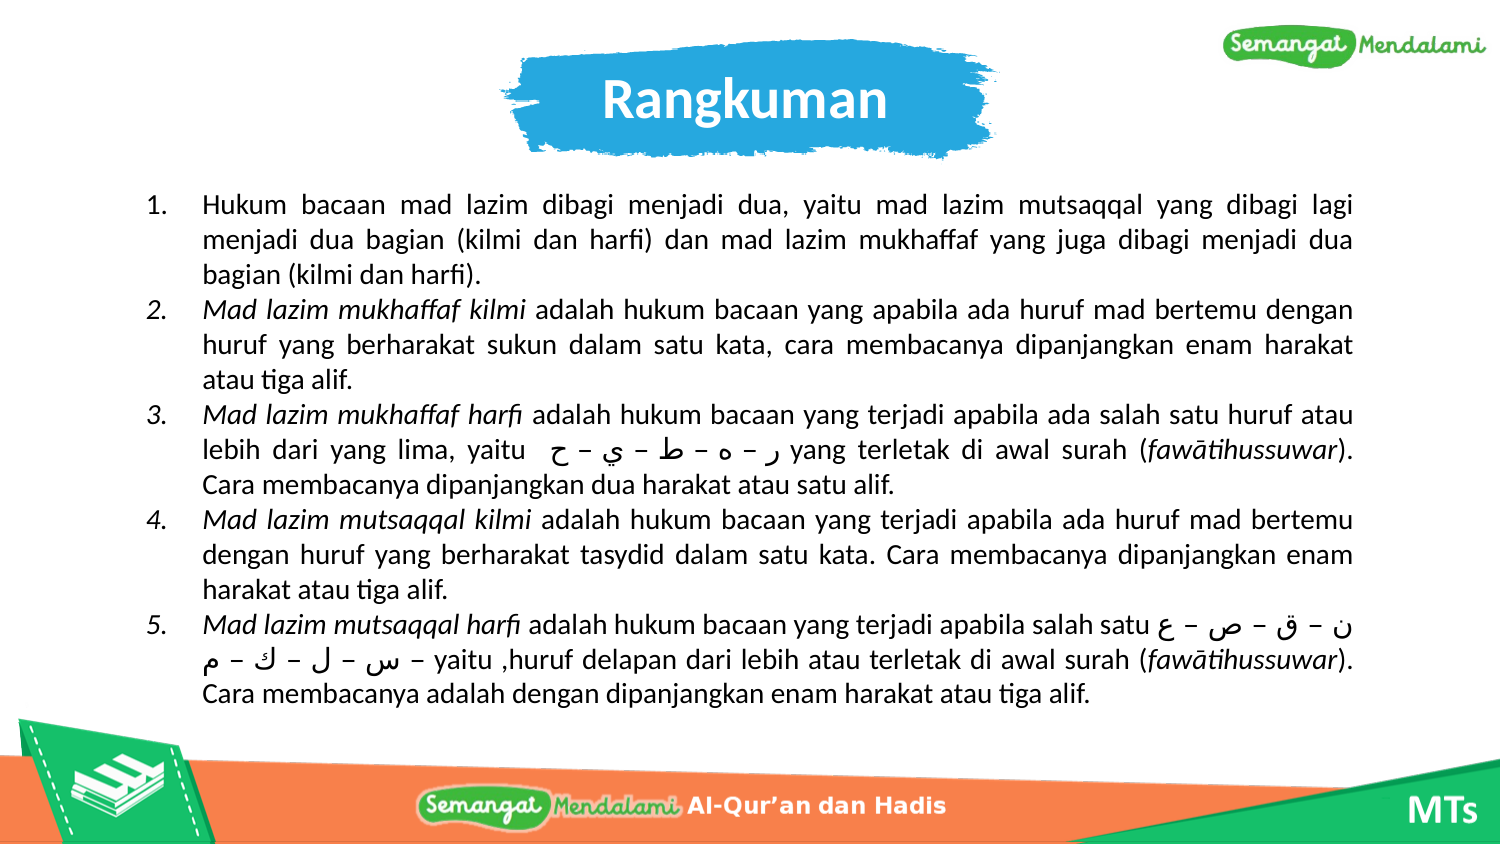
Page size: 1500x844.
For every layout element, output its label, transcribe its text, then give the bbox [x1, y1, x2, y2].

picture [1217, 15, 1490, 75]
text_box Hukum bacaan mad lazim dibagi menjadi dua, yaitu mad lazim mutsaqqal yang dibagi lagi menjadi dua bagian (kilmi dan harfi) dan mad lazim mukhaffaf yang juga dibagi menjadi dua bagian (kilmi dan harfi). Mad lazim mukhaffaf kilmi adalah hukum bacaan yang apabila ada huruf mad bertemu dengan huruf yang berharakat sukun dalam satu kata, cara membacanya dipanjangkan enam harakat atau tiga alif. Mad lazim mukhaffaf harfi adalah hukum bacaan yang terjadi apabila ada salah satu huruf atau lebih dari yang lima, yaitu ر – ه – ط – ي – ح yang terletak di awal surah (fawātihussuwar). Cara membacanya dipanjangkan dua harakat atau satu alif. Mad lazim mutsaqqal kilmi adalah hukum bacaan yang terjadi apabila ada huruf mad bertemu dengan huruf yang berharakat tasydid dalam satu kata. Cara membacanya dipanjangkan enam harakat atau tiga alif. Mad lazim mutsaqqal harfi adalah hukum bacaan yang terjadi apabila salah satu ن – ق – ص – ع – س – ل – ك – م yaitu ,huruf delapan dari lebih atau terletak di awal surah (fawātihussuwar). Cara membacanya adalah dengan dipanjangkan enam harakat atau tiga alif. [131, 178, 1369, 701]
picture [0, 702, 1500, 844]
picture [499, 39, 1001, 166]
